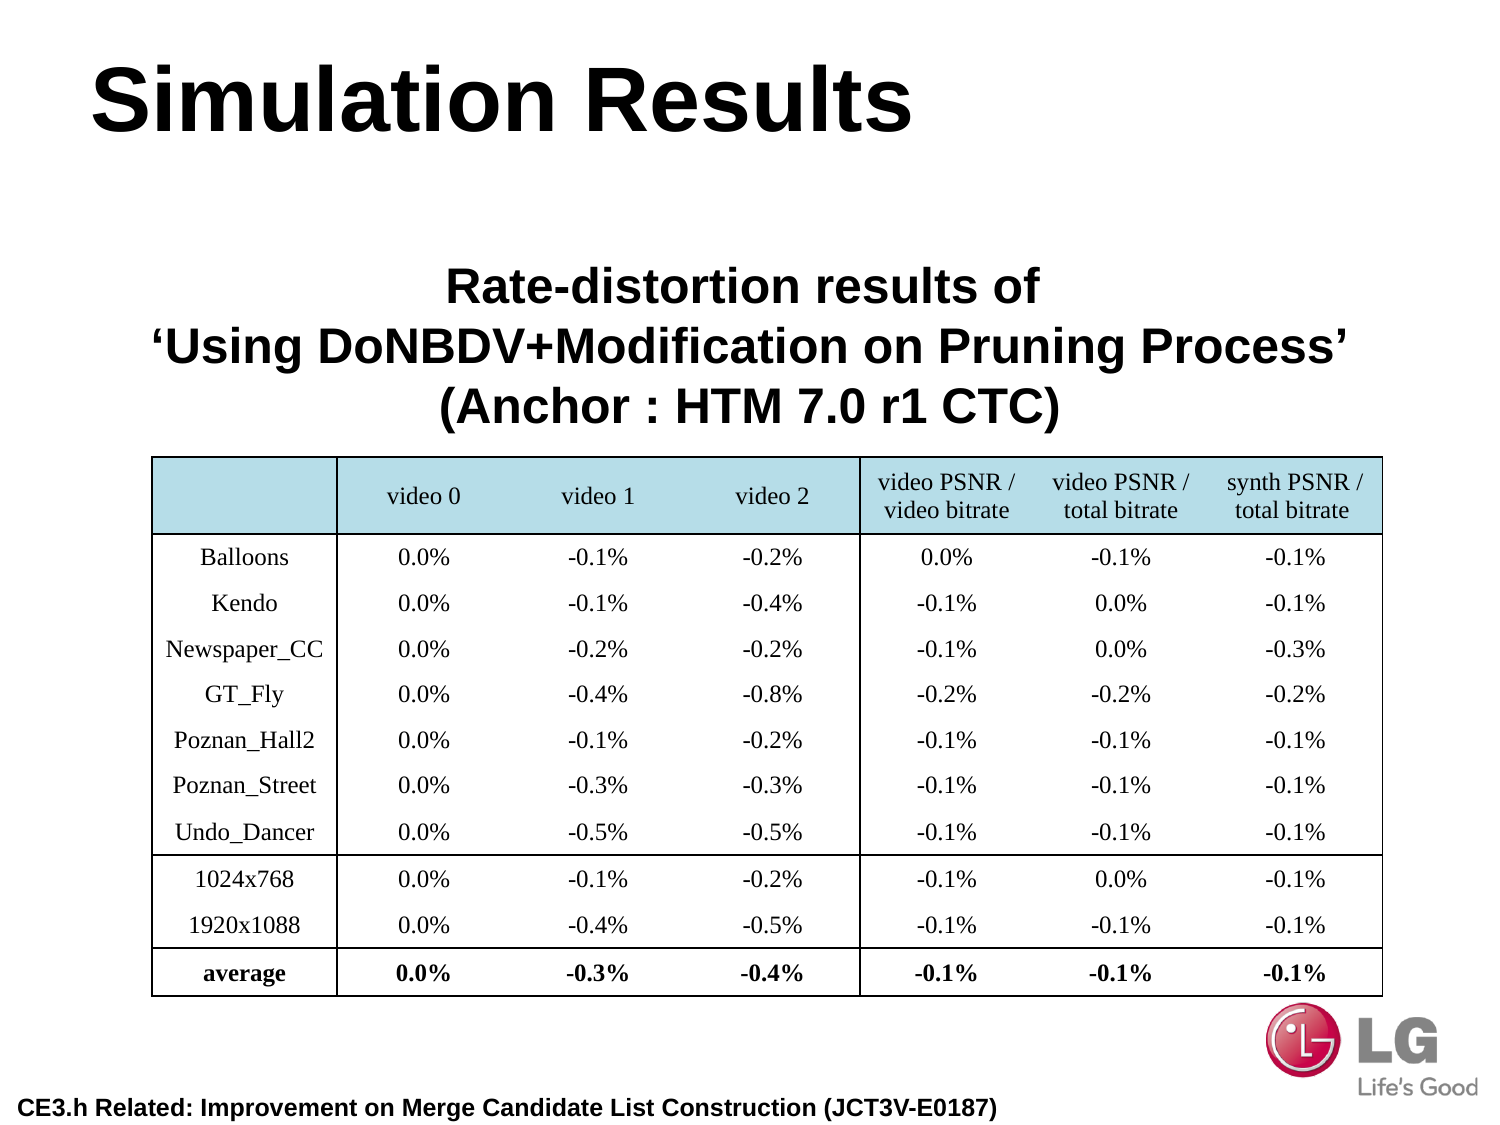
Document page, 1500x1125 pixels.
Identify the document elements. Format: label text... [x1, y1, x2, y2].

table_cell average [153, 949, 336, 995]
table_cell -0.1% [1208, 856, 1382, 901]
table_cell -0.3% [685, 762, 859, 808]
table_cell -0.2% [685, 716, 859, 762]
table_cell 0.0% [861, 535, 1034, 580]
table_cell -0.1% [1034, 808, 1208, 854]
table_cell Newspaper_CC [153, 625, 336, 671]
table_cell -0.3% [511, 949, 685, 995]
table_cell 1024x768 [153, 856, 336, 901]
table_cell -0.3% [511, 762, 685, 808]
table_cell -0.1% [1034, 535, 1208, 580]
table_cell -0.5% [511, 808, 685, 854]
table_cell -0.1% [861, 625, 1034, 671]
table_cell GT_Fly [153, 671, 336, 716]
table_header [153, 458, 336, 533]
table_cell -0.2% [1208, 671, 1382, 716]
table_header synth PSNR / total bitrate [1208, 458, 1382, 533]
table_cell 0.0% [338, 671, 511, 716]
table_cell -0.1% [1034, 716, 1208, 762]
table_cell -0.1% [861, 808, 1034, 854]
table_cell 0.0% [1034, 580, 1208, 625]
table_cell 0.0% [338, 762, 511, 808]
table_cell Balloons [153, 535, 336, 580]
table_cell 0.0% [338, 625, 511, 671]
table_cell 0.0% [338, 856, 511, 901]
table_header video PSNR / total bitrate [1034, 458, 1208, 533]
table_cell -0.1% [1208, 949, 1382, 995]
table_cell Undo_Dancer [153, 808, 336, 854]
text_box Rate-distortion results of ‘Using DoNBDV+Modification on Pruning Process’ (Anchor : HTM 7.0 r1 CTC) [81, 246, 1418, 441]
table_cell -0.1% [861, 949, 1034, 995]
table_cell -0.5% [685, 808, 859, 854]
table_cell Poznan_Hall2 [153, 716, 336, 762]
title Simulation Results [75, 0, 1425, 189]
table_cell -0.1% [511, 856, 685, 901]
table_cell -0.2% [685, 856, 859, 901]
table_header video 1 [511, 458, 685, 533]
table_cell -0.3% [1208, 625, 1382, 671]
table_cell Kendo [153, 580, 336, 625]
table_cell -0.2% [685, 535, 859, 580]
table_cell 0.0% [1034, 856, 1208, 901]
table_cell -0.1% [1208, 762, 1382, 808]
table_cell -0.1% [861, 901, 1034, 947]
table_cell -0.4% [511, 901, 685, 947]
table_cell 0.0% [1034, 625, 1208, 671]
table_cell -0.1% [1034, 762, 1208, 808]
picture [1265, 996, 1478, 1102]
table_cell -0.1% [511, 580, 685, 625]
table_cell -0.1% [1208, 716, 1382, 762]
table_cell 0.0% [338, 808, 511, 854]
table_cell 0.0% [338, 535, 511, 580]
table_cell -0.1% [861, 856, 1034, 901]
table_cell -0.1% [1034, 901, 1208, 947]
table_cell -0.2% [511, 625, 685, 671]
table_cell -0.2% [1034, 671, 1208, 716]
table_cell -0.1% [1208, 808, 1382, 854]
table_cell 0.0% [338, 901, 511, 947]
table_header video PSNR / video bitrate [861, 458, 1034, 533]
table_cell 1920x1088 [153, 901, 336, 947]
table_cell -0.8% [685, 671, 859, 716]
table_cell -0.1% [511, 716, 685, 762]
table_header video 2 [685, 458, 859, 533]
table_cell -0.1% [861, 716, 1034, 762]
table_cell -0.2% [861, 671, 1034, 716]
table_cell -0.5% [685, 901, 859, 947]
table_cell -0.1% [1034, 949, 1208, 995]
table_cell 0.0% [338, 716, 511, 762]
table_cell -0.1% [1208, 580, 1382, 625]
table_cell -0.4% [685, 580, 859, 625]
table_cell -0.1% [861, 580, 1034, 625]
table_cell -0.4% [685, 949, 859, 995]
table_cell 0.0% [338, 949, 511, 995]
table_cell -0.1% [511, 535, 685, 580]
table_cell 0.0% [338, 580, 511, 625]
table_cell -0.1% [861, 762, 1034, 808]
table_header video 0 [338, 458, 511, 533]
table_cell Poznan_Street [153, 762, 336, 808]
table_cell -0.1% [1208, 901, 1382, 947]
table_cell -0.4% [511, 671, 685, 716]
table_cell -0.1% [1208, 535, 1382, 580]
table_cell -0.2% [685, 625, 859, 671]
